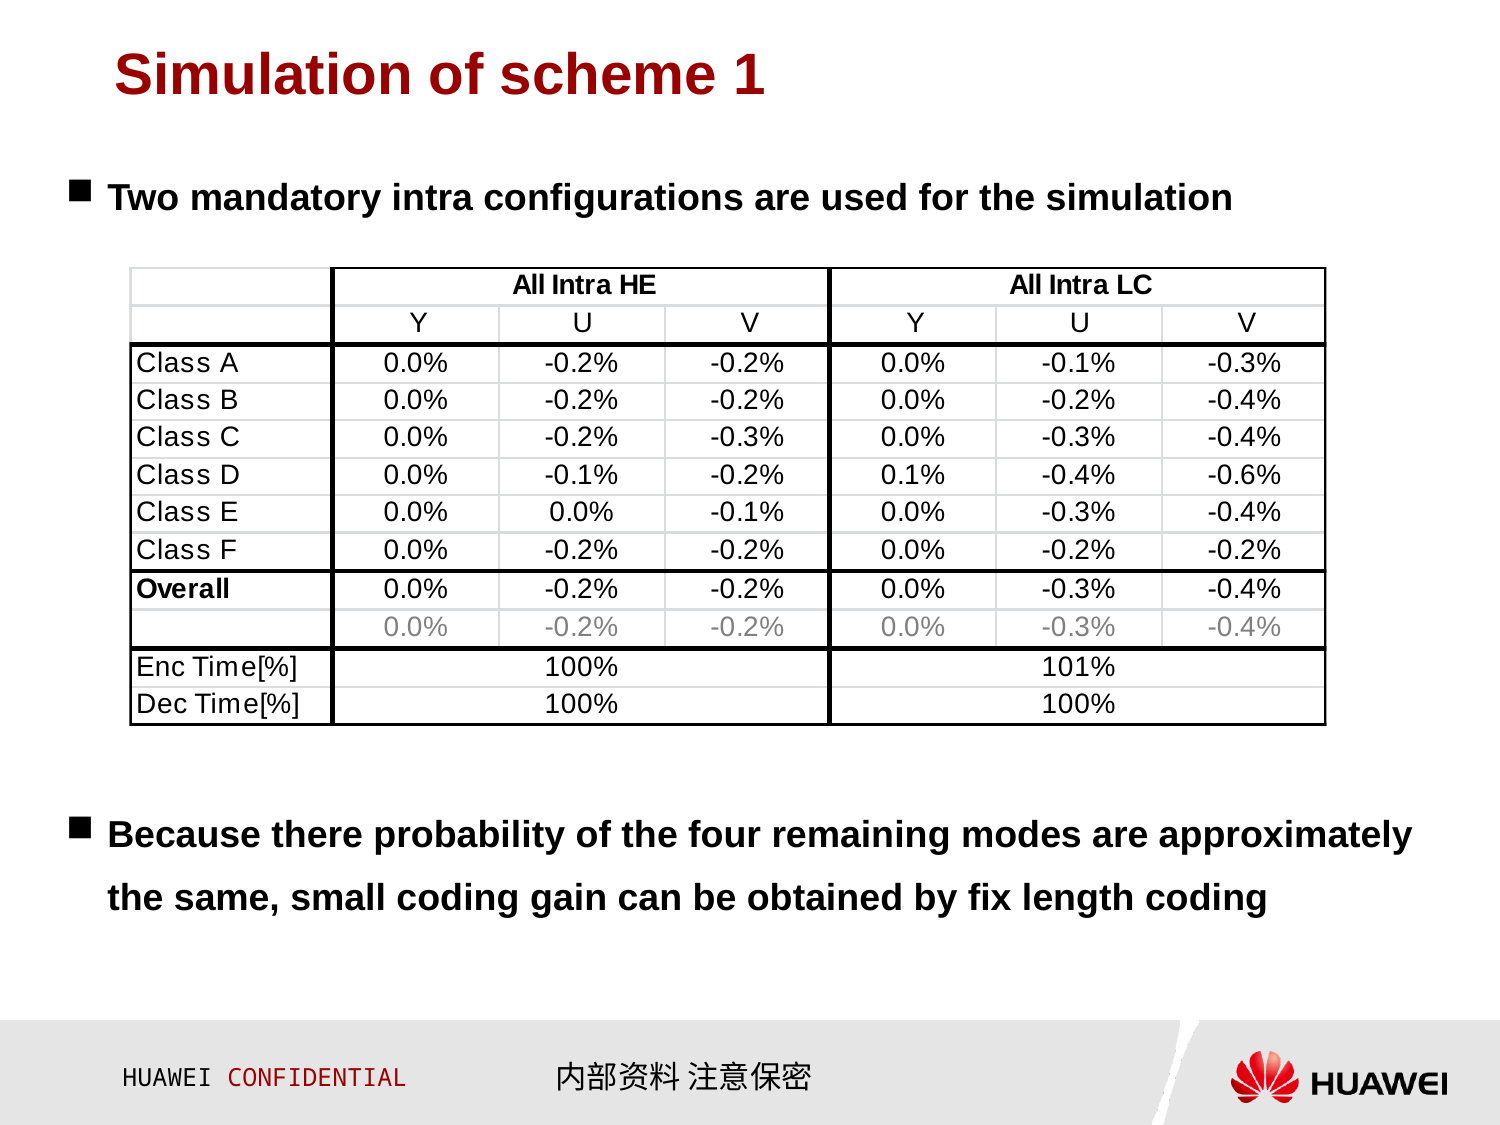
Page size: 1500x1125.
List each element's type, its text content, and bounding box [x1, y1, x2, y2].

picture [0, 1020, 1500, 1125]
list Two mandatory intra configurations are used for the simulation Because there probability of the four remaining modes are approximately the same, small coding gain can be obtained by fix length coding [52, 148, 1448, 1006]
title Simulation of scheme 1 [101, 18, 1426, 124]
picture [129, 266, 1330, 729]
